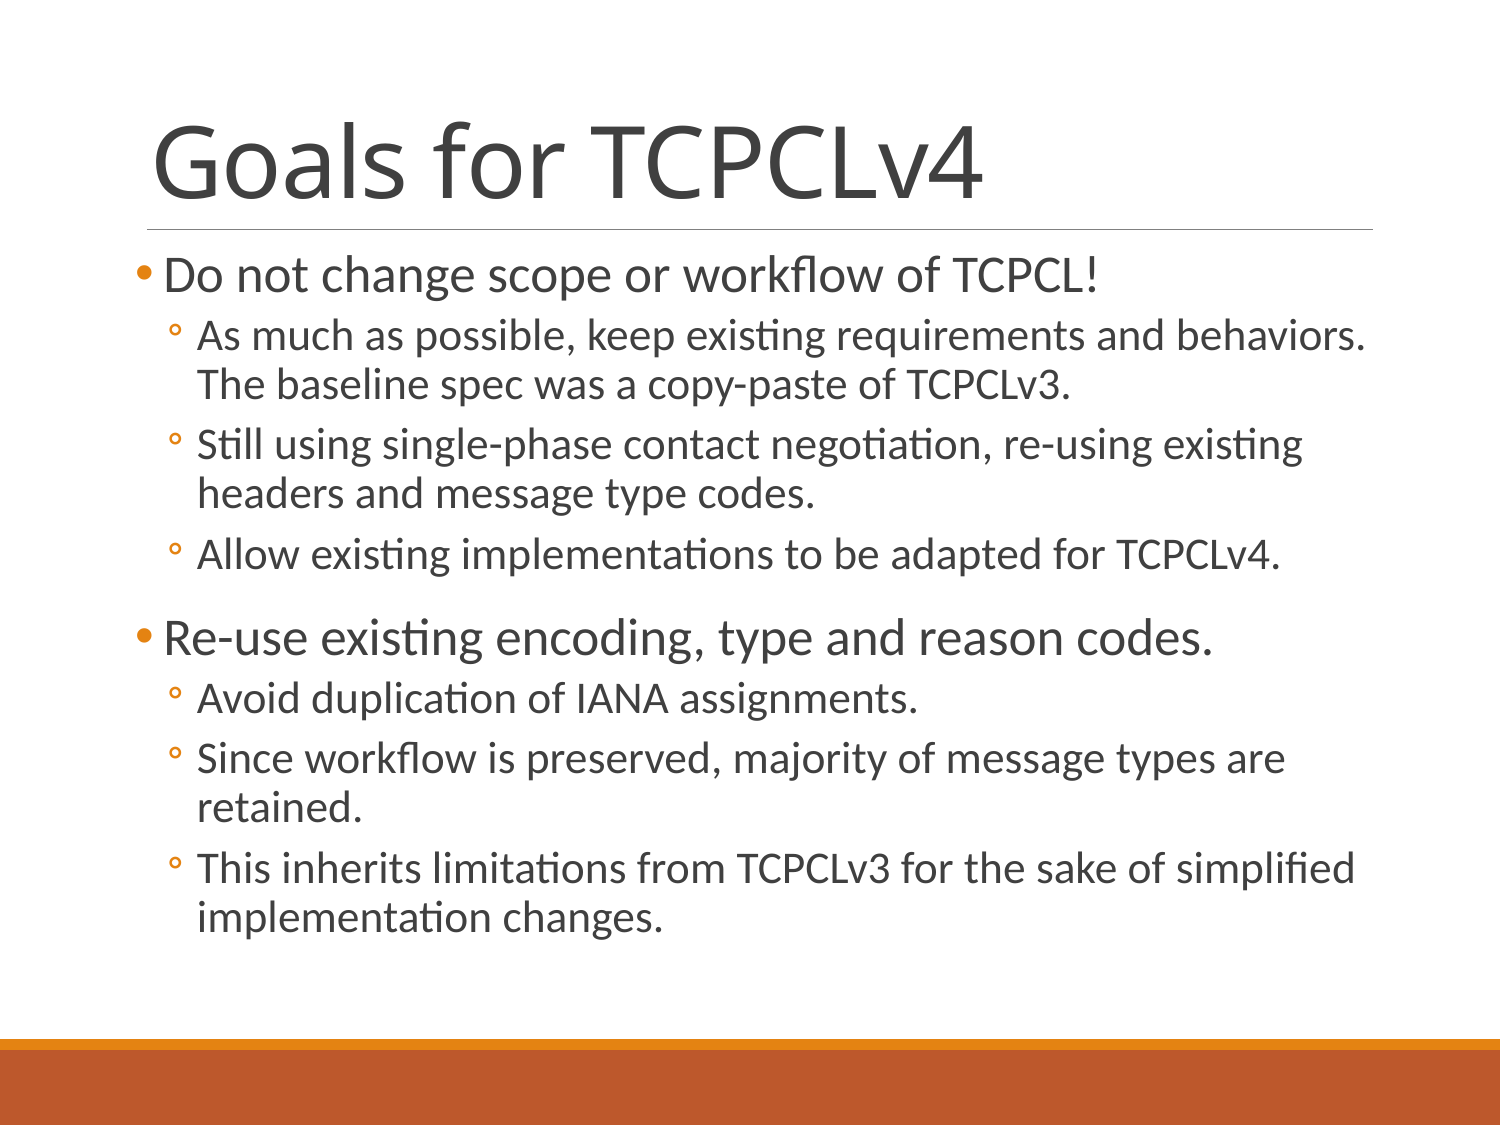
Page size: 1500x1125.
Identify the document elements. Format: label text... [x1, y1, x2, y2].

list Do not change scope or workflow of TCPCL! As much as possible, keep existing requirements and behaviors. The baseline spec was a copy-paste of TCPCLv3. Still using single-phase contact negotiation, re-using existing headers and message type codes. Allow existing implementations to be adapted for TCPCLv4. Re-use existing encoding, type and reason codes. Avoid duplication of IANA assignments. Since workflow is preserved, majority of message types are retained. This inherits limitations from TCPCLv3 for the sake of simplified implementation changes. [135, 238, 1373, 963]
title Goals for TCPCLv4 [135, 47, 1373, 227]
